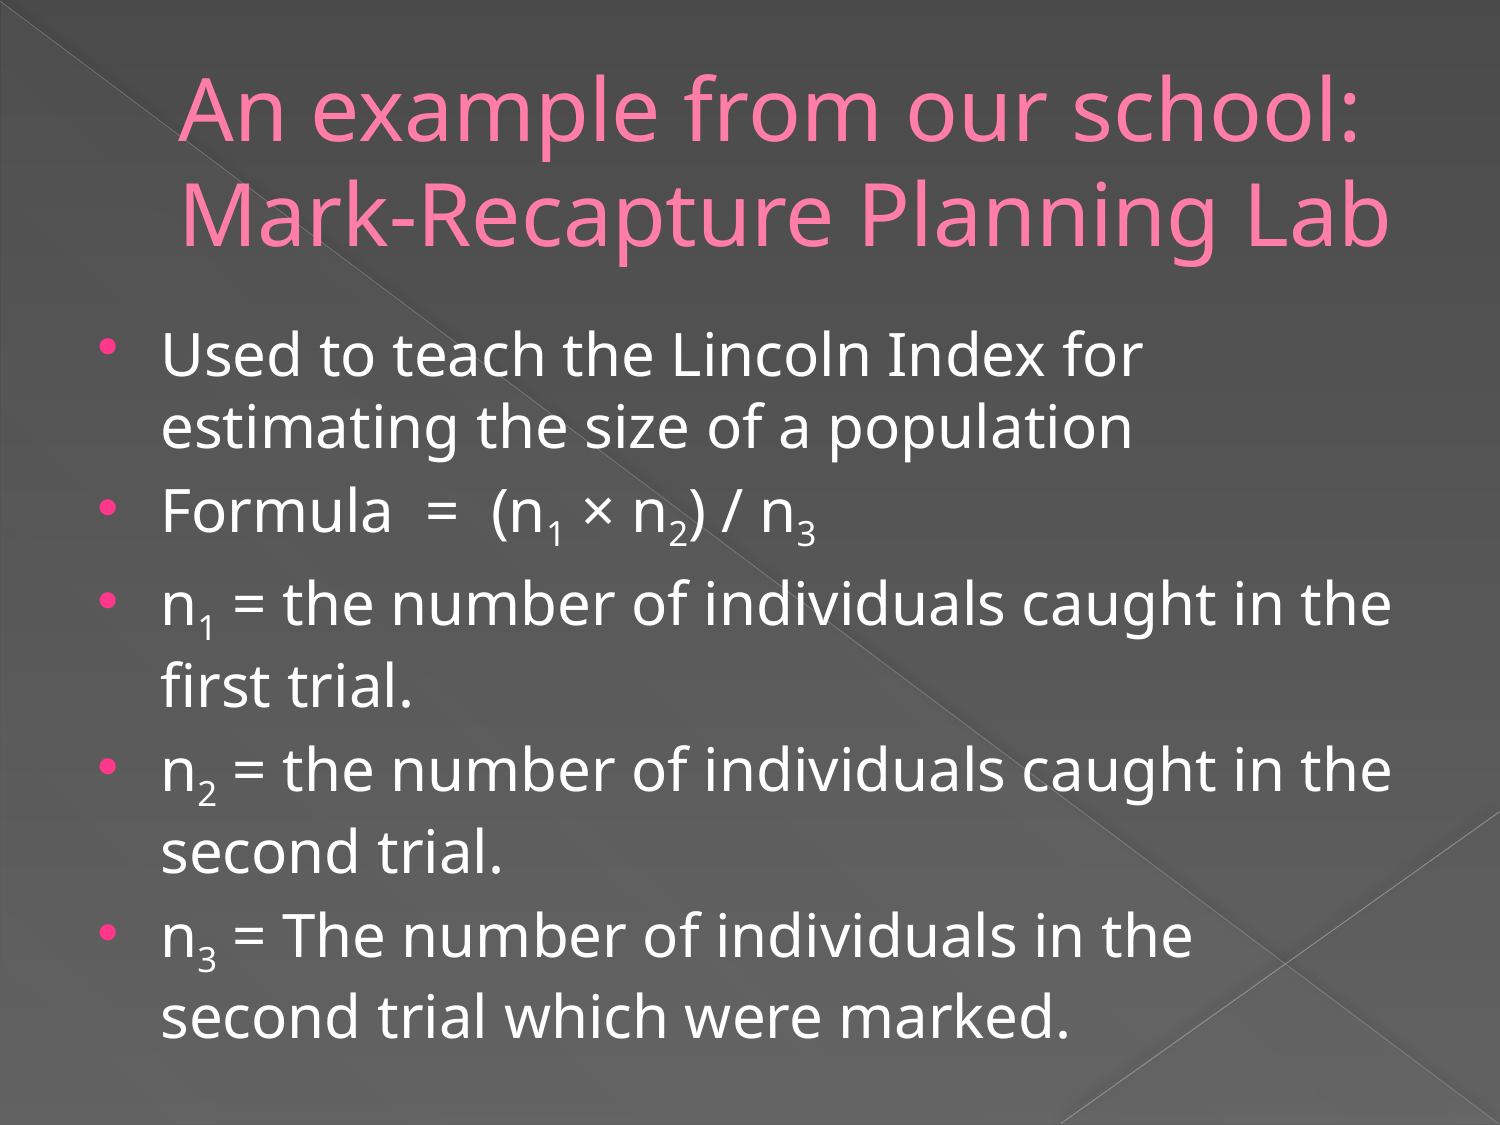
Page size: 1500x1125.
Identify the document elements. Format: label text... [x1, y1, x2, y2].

list Used to teach the Lincoln Index for estimating the size of a population Formula = (n1 × n2) / n3 n1 = the number of individuals caught in the first trial. n2 = the number of individuals caught in the second trial. n3 = The number of individuals in the second trial which were marked. [75, 308, 1425, 1059]
title An example from our school: Mark-Recapture Planning Lab [75, 43, 1425, 274]
